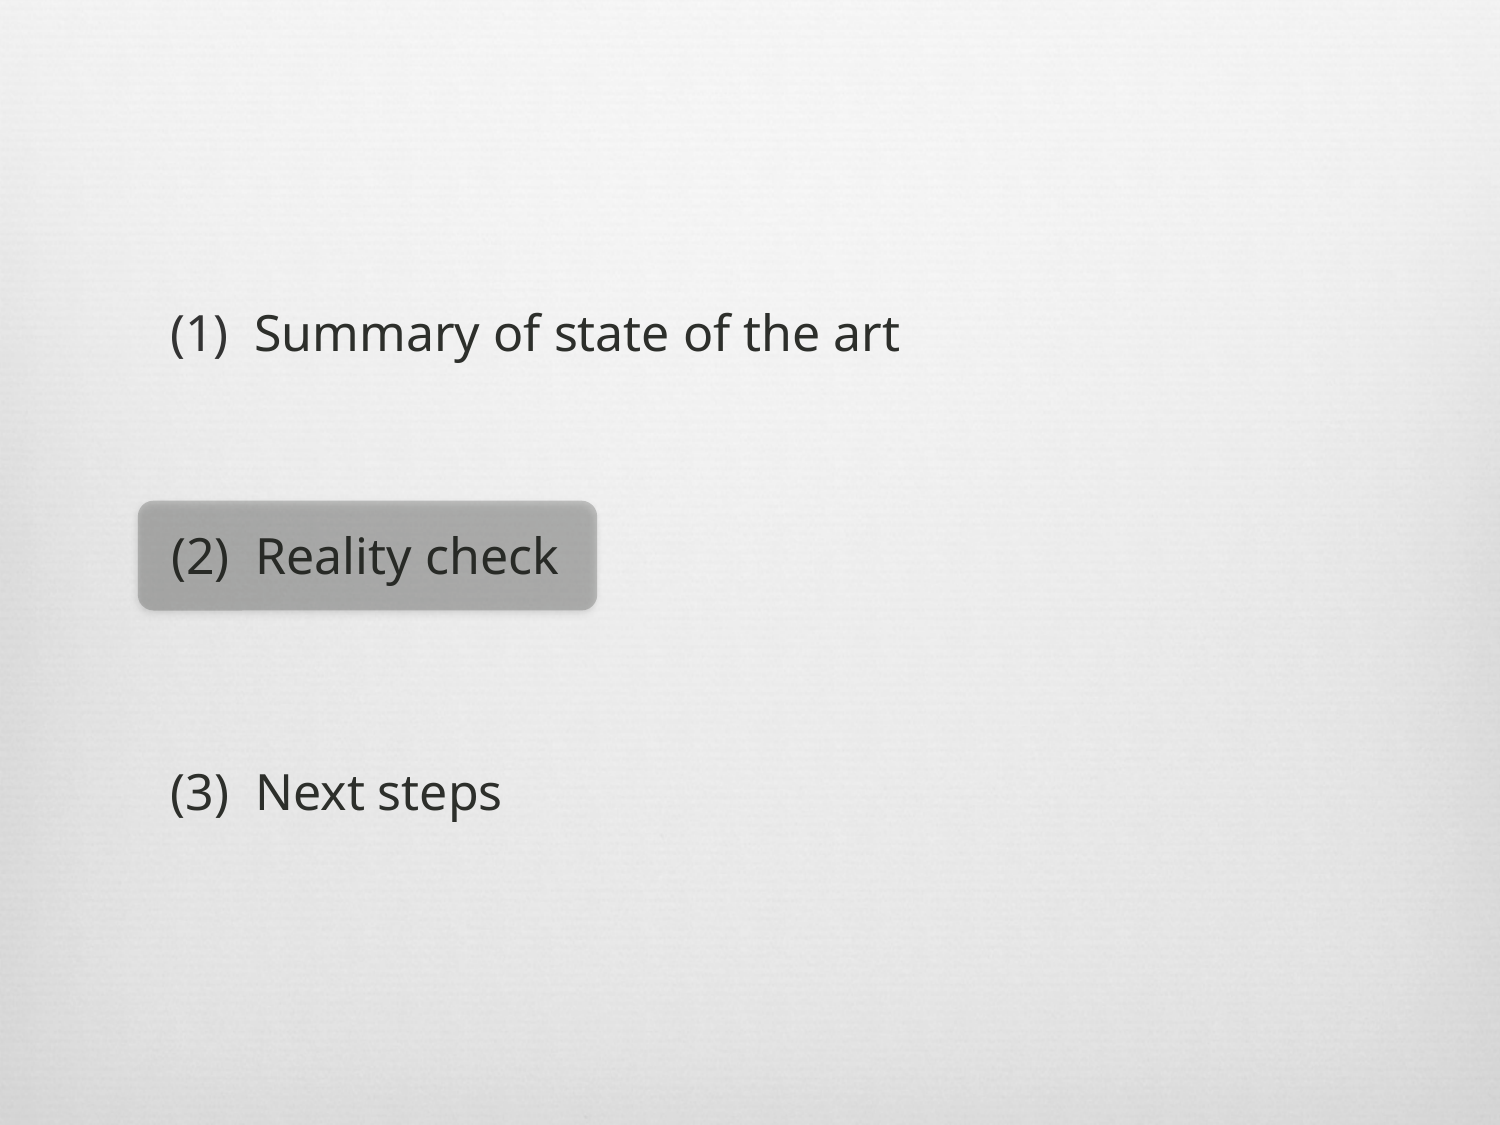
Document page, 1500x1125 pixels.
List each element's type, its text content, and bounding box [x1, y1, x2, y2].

text_box (2) Reality check [156, 516, 1450, 693]
text_box Summary of state of the art [154, 293, 1408, 421]
text_box [136, 499, 599, 612]
text_box (3) Next steps [155, 753, 1409, 930]
